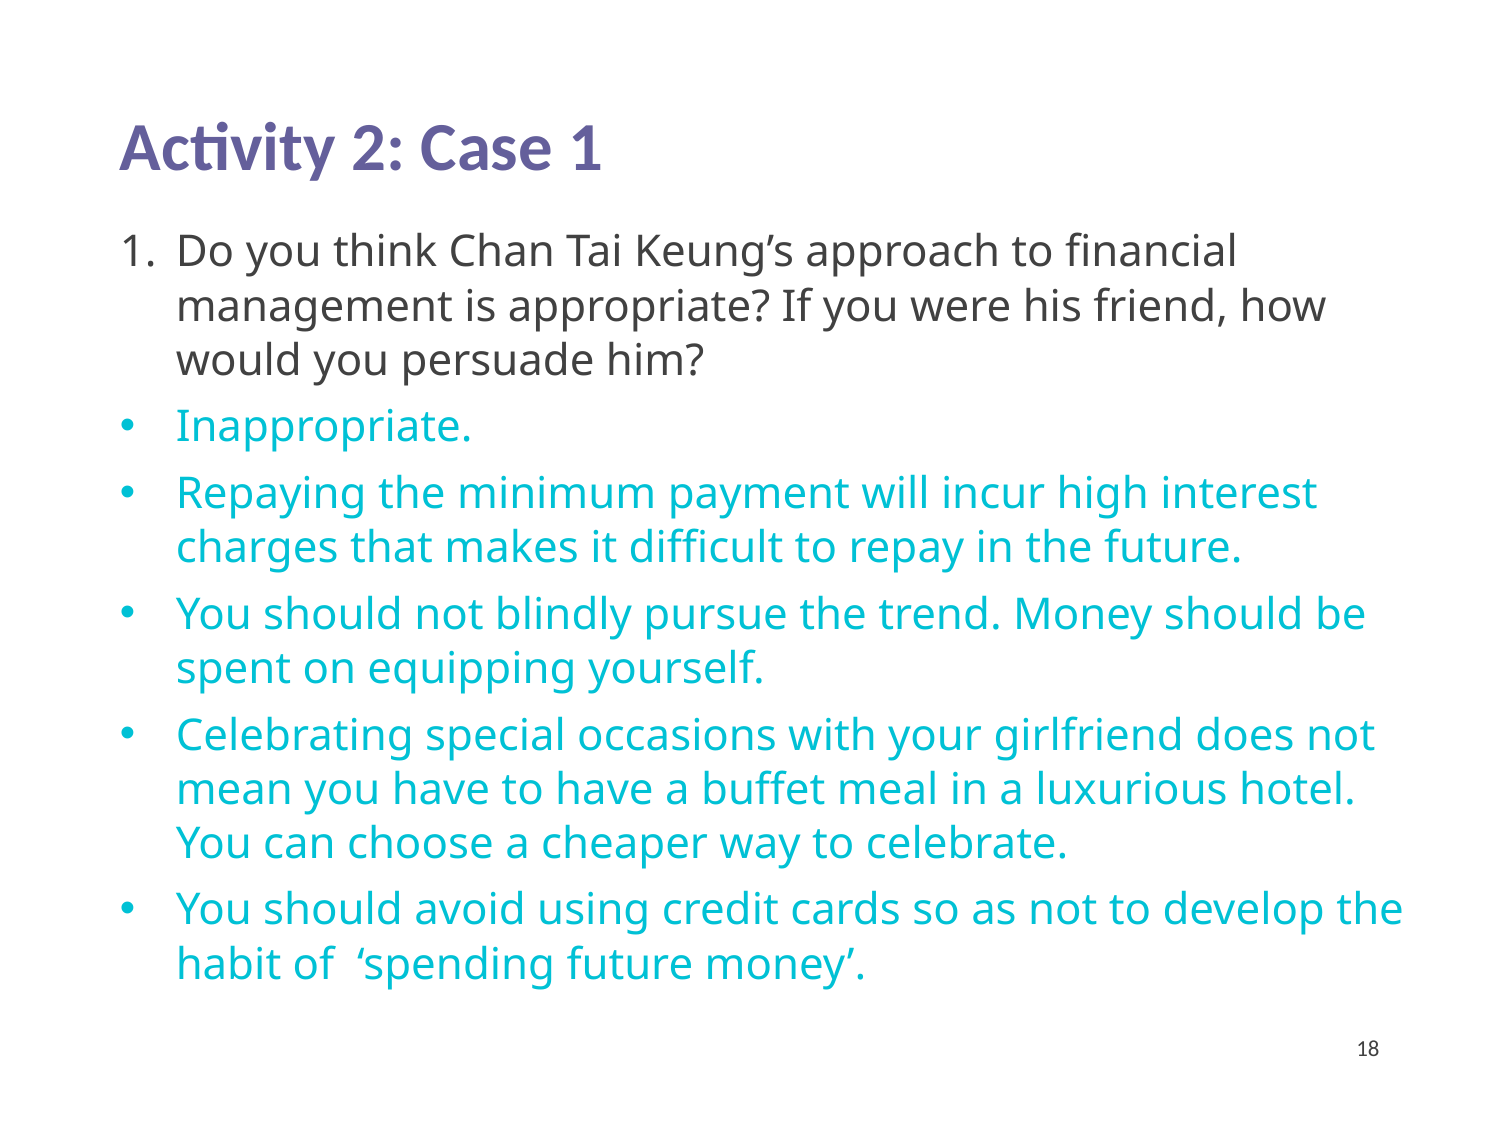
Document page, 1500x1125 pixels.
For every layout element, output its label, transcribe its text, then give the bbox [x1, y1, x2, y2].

slide_number 18 [1353, 1035, 1381, 1062]
text_box Do you think Chan Tai Keung’s approach to financial management is appropriate? If you were his friend, how would you persuade him? Inappropriate. Repaying the minimum payment will incur high interest charges that makes it difficult to repay in the future. You should not blindly pursue the trend. Money should be spent on equipping yourself. Celebrating special occasions with your girlfriend does not mean you have to have a buffet meal in a luxurious hotel. You can choose a cheaper way to celebrate. You should avoid using credit cards so as not to develop the habit of ‘spending future money’. [119, 221, 1409, 969]
list Activity 2: Case 1 [119, 113, 1381, 221]
